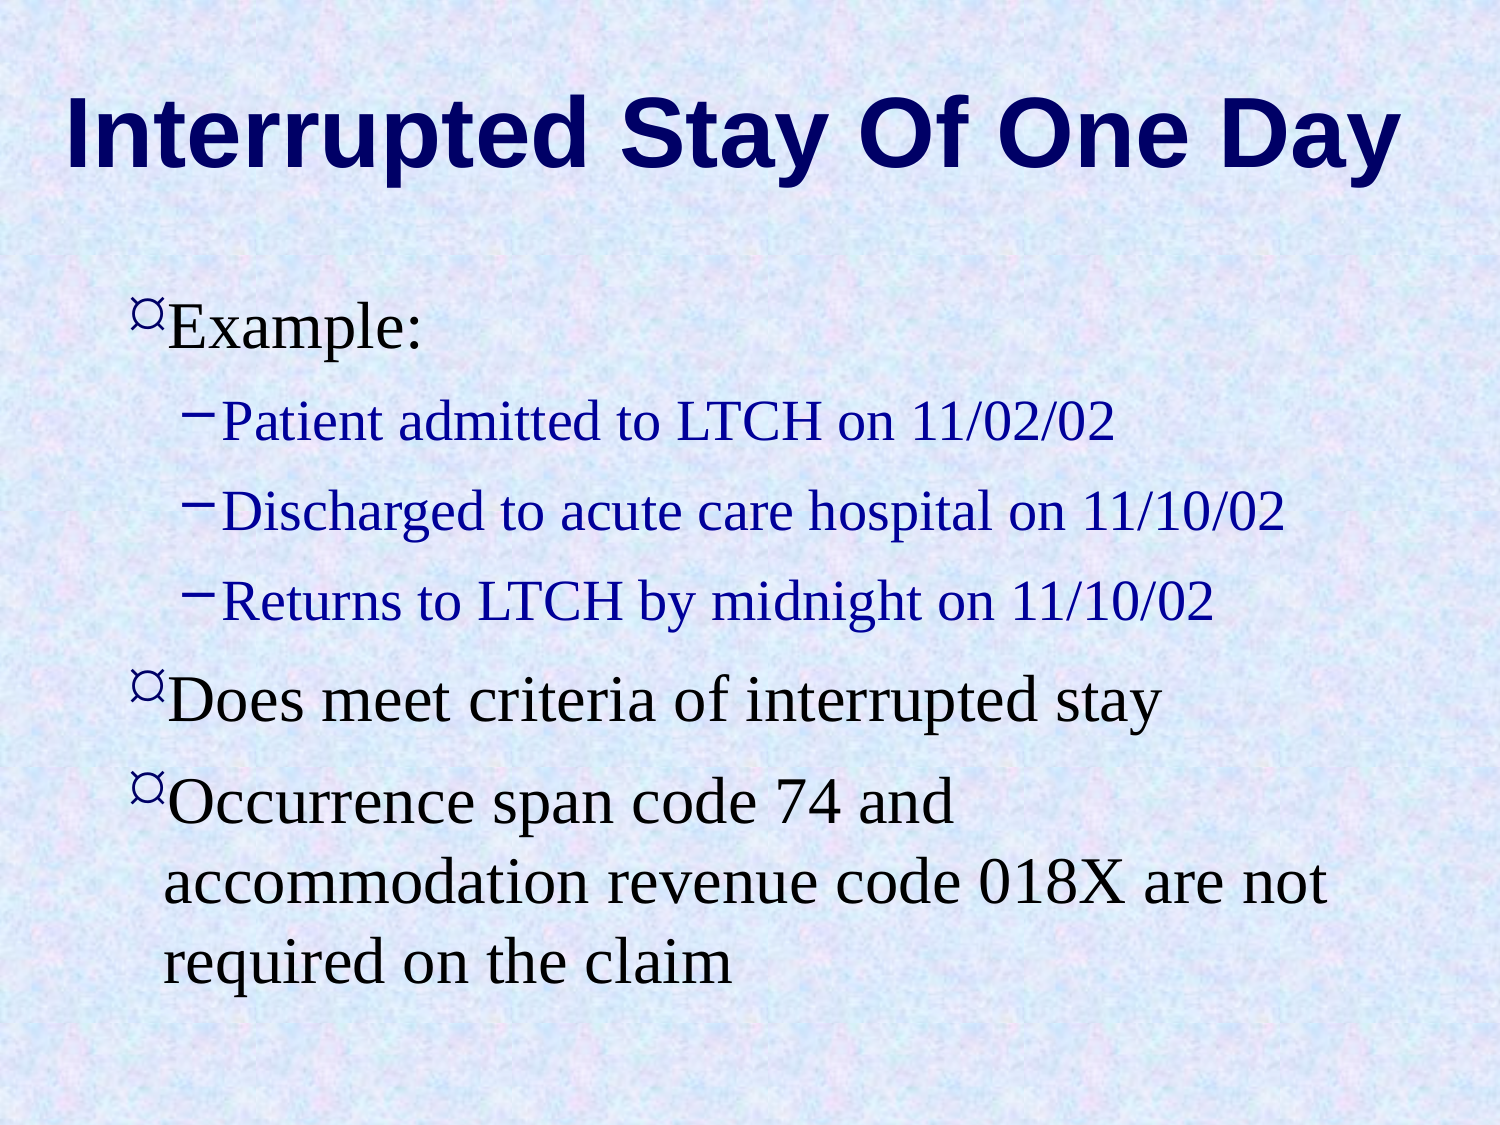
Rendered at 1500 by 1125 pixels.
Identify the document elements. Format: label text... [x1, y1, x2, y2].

list Example: Patient admitted to LTCH on 11/02/02 Discharged to acute care hospital on 11/10/02 Returns to LTCH by midnight on 11/10/02 Does meet criteria of interrupted stay Occurrence span code 74 and accommodation revenue code 018X are not required on the claim [112, 275, 1375, 1050]
title Interrupted Stay Of One Day [50, 37, 1450, 238]
